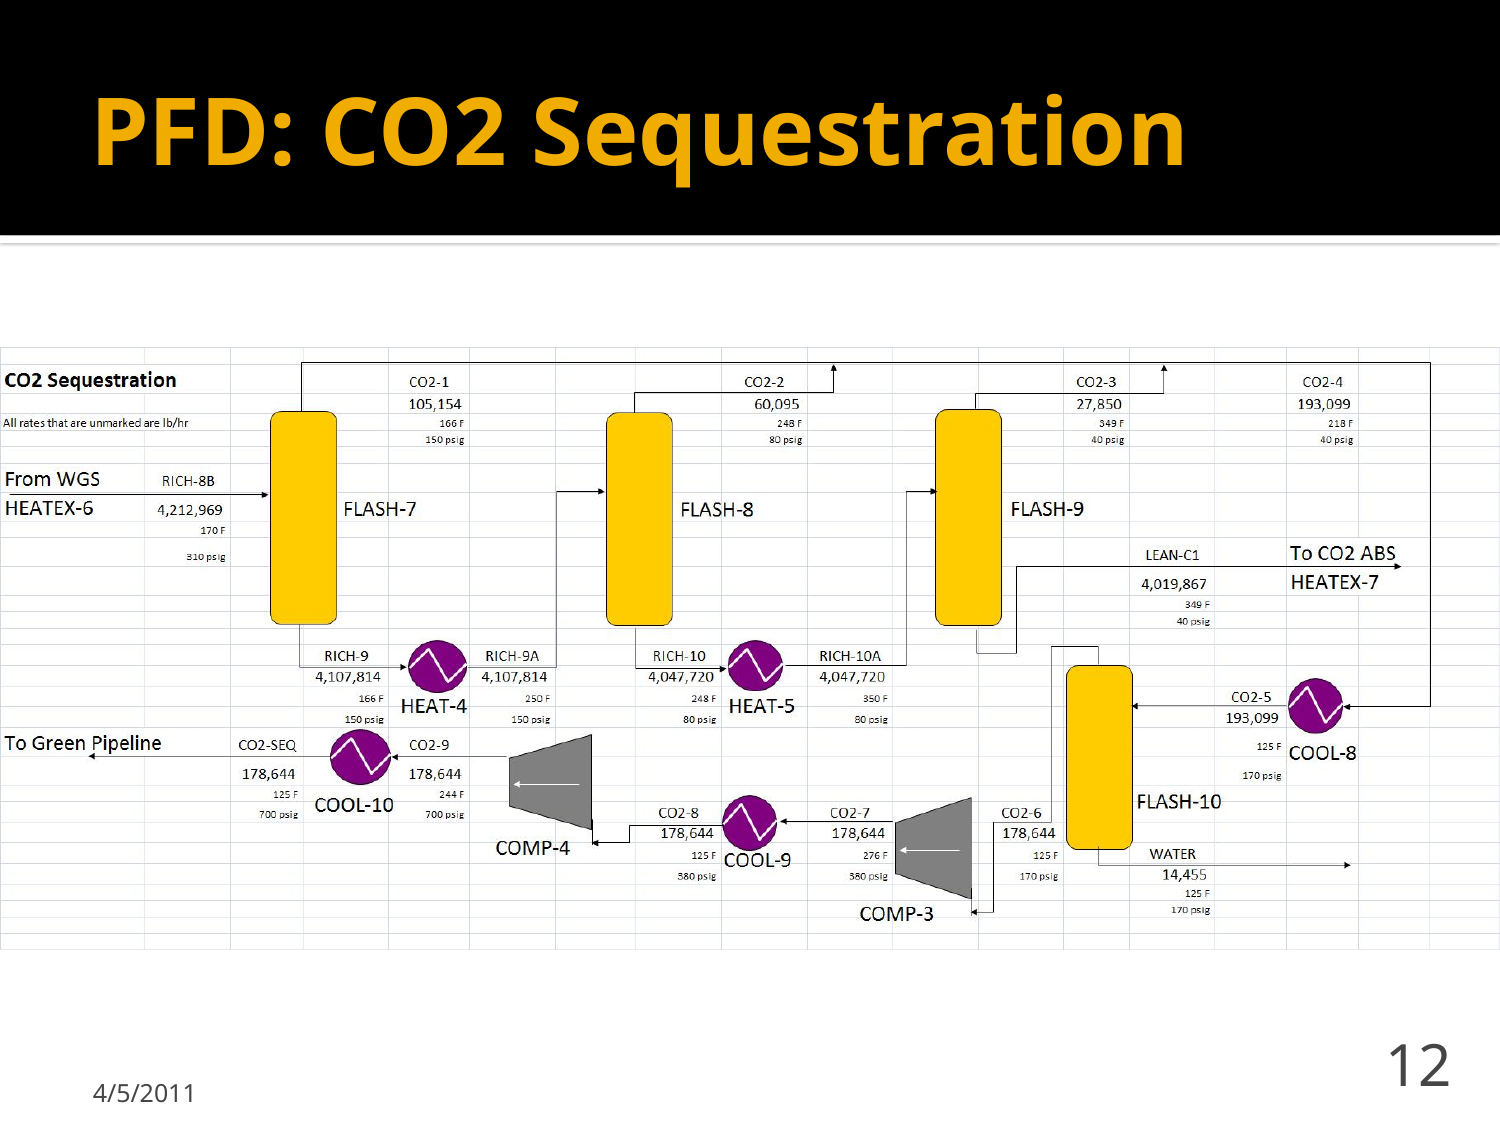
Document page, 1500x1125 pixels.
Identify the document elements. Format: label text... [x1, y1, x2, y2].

slide_number 12 [1345, 1062, 1467, 1108]
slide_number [75, 1062, 425, 1108]
title PFD: CO2 Sequestration [75, 25, 1425, 231]
picture [0, 347, 1500, 950]
